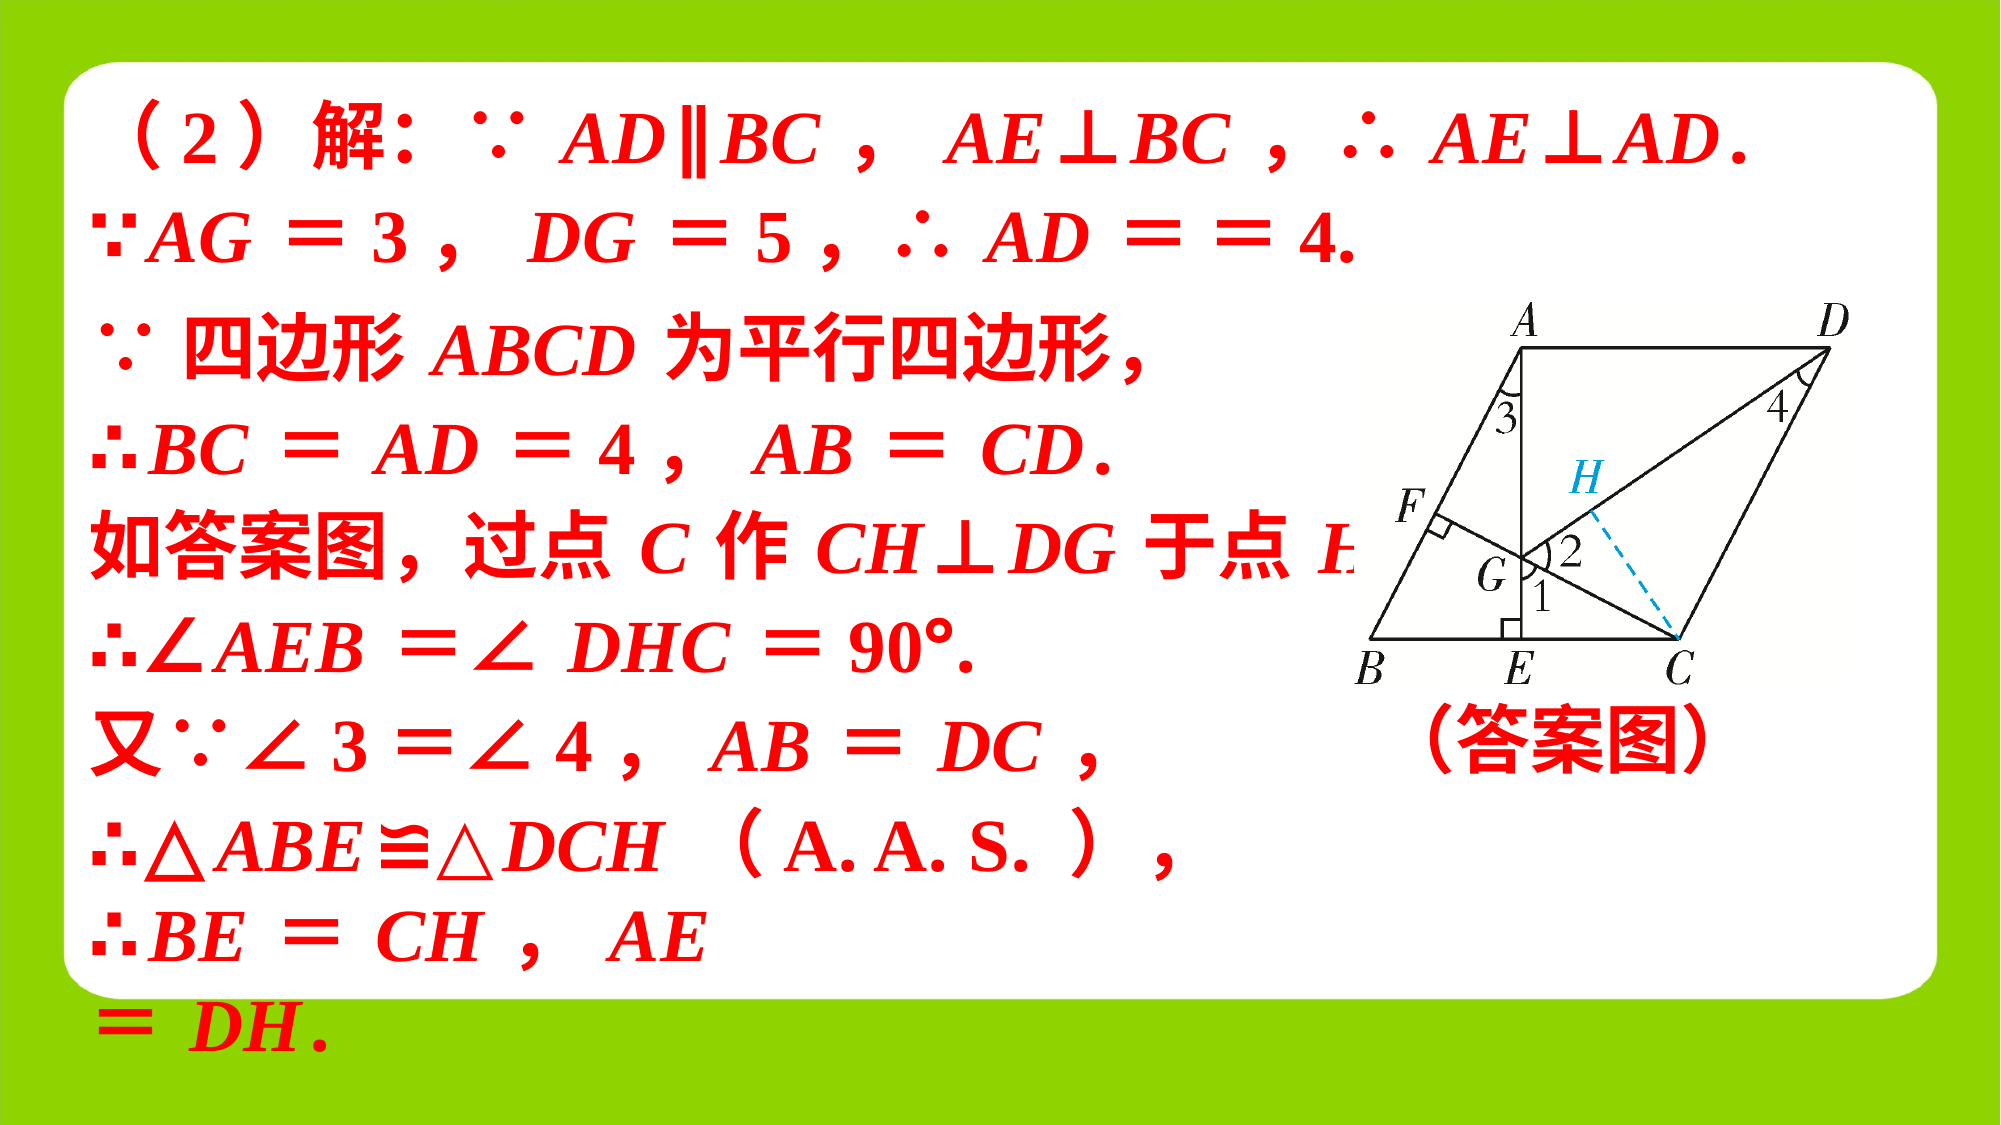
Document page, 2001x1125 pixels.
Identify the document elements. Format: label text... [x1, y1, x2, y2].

text_box （2）解：∵AD∥BC，AE⊥BC，∴AE⊥AD. [88, 88, 1729, 180]
text_box ∴BC＝AD＝4，AB＝CD. [88, 399, 1039, 491]
picture [0, 0, 2001, 1125]
text_box ∵四边形ABCD为平行四边形， [88, 300, 1147, 391]
text_box 又∵∠3＝∠4，AB＝DC， [88, 696, 1010, 788]
text_box 如答案图，过点C作CH⊥DG于点H， [88, 498, 1354, 590]
text_box （答案图） [1380, 692, 1761, 783]
text_box ∴∠AEB＝∠DHC＝90°. [88, 597, 1006, 689]
text_box ∴△ABE≌△DCH（A. A. S. ）， ∴BE＝CH，AE ＝DH. [88, 796, 1974, 978]
